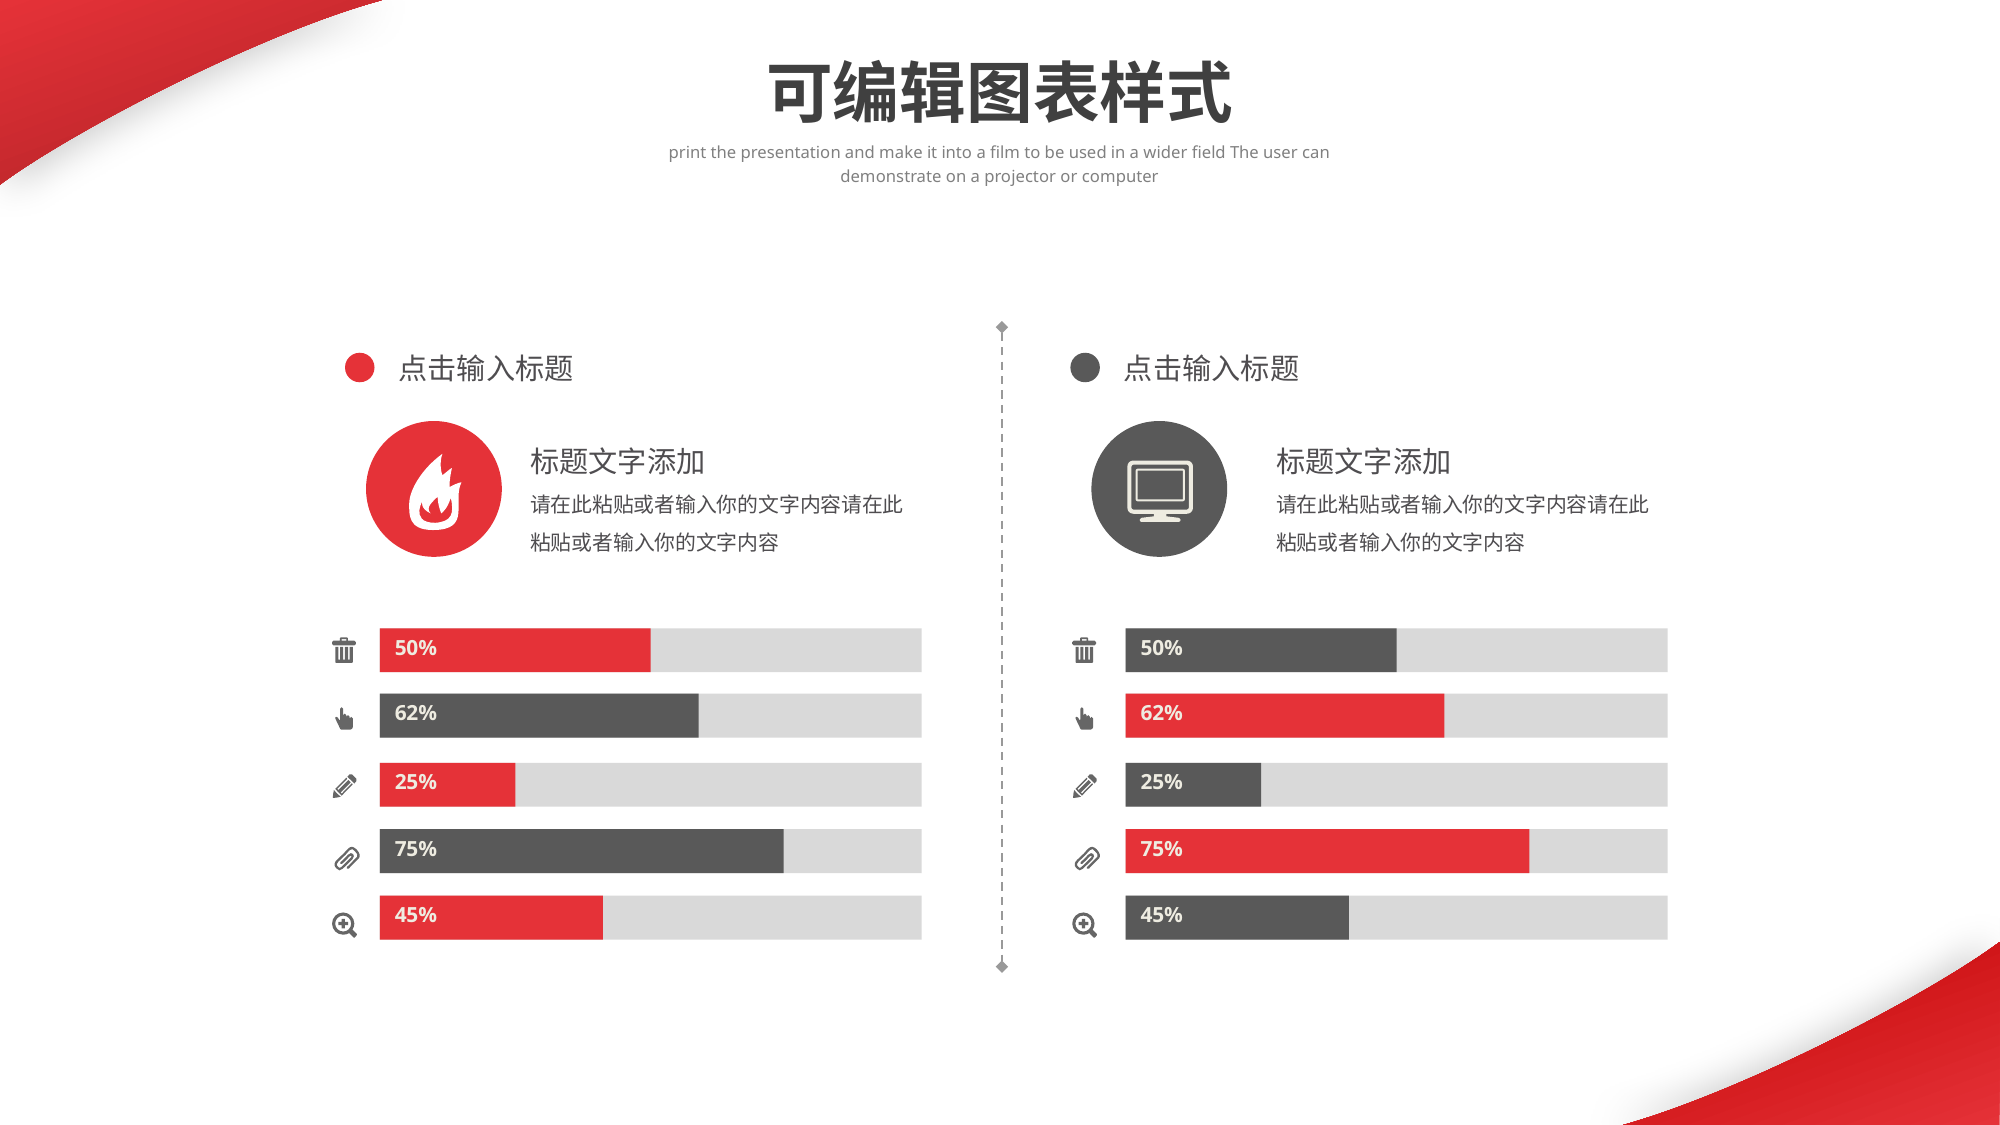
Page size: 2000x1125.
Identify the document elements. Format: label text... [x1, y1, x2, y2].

text_box 25% [377, 761, 455, 802]
text_box [786, 827, 924, 875]
text_box [1074, 846, 1100, 871]
text_box [1447, 692, 1670, 740]
text_box [1351, 894, 1670, 942]
text_box [335, 646, 353, 663]
text_box [1124, 692, 1447, 740]
text_box [345, 352, 375, 383]
text_box [1124, 626, 1399, 674]
text_box [1124, 894, 1351, 942]
text_box [1124, 827, 1532, 875]
text_box [605, 894, 924, 942]
text_box 75% [1123, 827, 1201, 868]
text_box [335, 707, 353, 730]
text_box [1532, 827, 1670, 875]
text_box [1399, 626, 1670, 674]
text_box [1091, 421, 1228, 557]
text_box 25% [1123, 761, 1201, 802]
text_box 点击输入标题 [1108, 342, 1315, 393]
text_box 标题文字添加 [1261, 418, 1591, 472]
text_box 50% [1123, 626, 1201, 667]
text_box [1070, 352, 1100, 383]
text_box [378, 827, 786, 875]
text_box 45% [1123, 894, 1201, 935]
text_box [409, 453, 462, 531]
text_box [1263, 761, 1670, 809]
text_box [1071, 637, 1097, 664]
text_box [378, 761, 517, 809]
text_box 请在此粘贴或者输入你的文字内容请在此粘贴或者输入你的文字内容 [1261, 472, 1675, 565]
text_box 点击输入标题 [383, 342, 590, 393]
text_box 标题文字添加 [515, 418, 845, 472]
text_box [517, 761, 924, 809]
text_box [332, 637, 356, 646]
text_box 45% [377, 894, 455, 935]
text_box [1075, 707, 1094, 730]
text_box [378, 894, 605, 942]
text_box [332, 773, 358, 799]
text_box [1072, 773, 1098, 799]
text_box [334, 846, 360, 871]
text_box 62% [377, 692, 455, 733]
text_box 75% [377, 827, 455, 868]
text_box [701, 692, 924, 740]
text_box 50% [377, 626, 455, 667]
text_box [653, 626, 924, 674]
text_box 62% [1123, 692, 1201, 733]
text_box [1127, 460, 1194, 523]
text_box [378, 692, 701, 740]
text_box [331, 912, 358, 938]
text_box 请在此粘贴或者输入你的文字内容请在此粘贴或者输入你的文字内容 [515, 472, 929, 565]
text_box [1124, 761, 1263, 809]
text_box [378, 626, 653, 674]
text_box [366, 421, 502, 557]
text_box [649, 43, 1351, 195]
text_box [1071, 912, 1098, 938]
